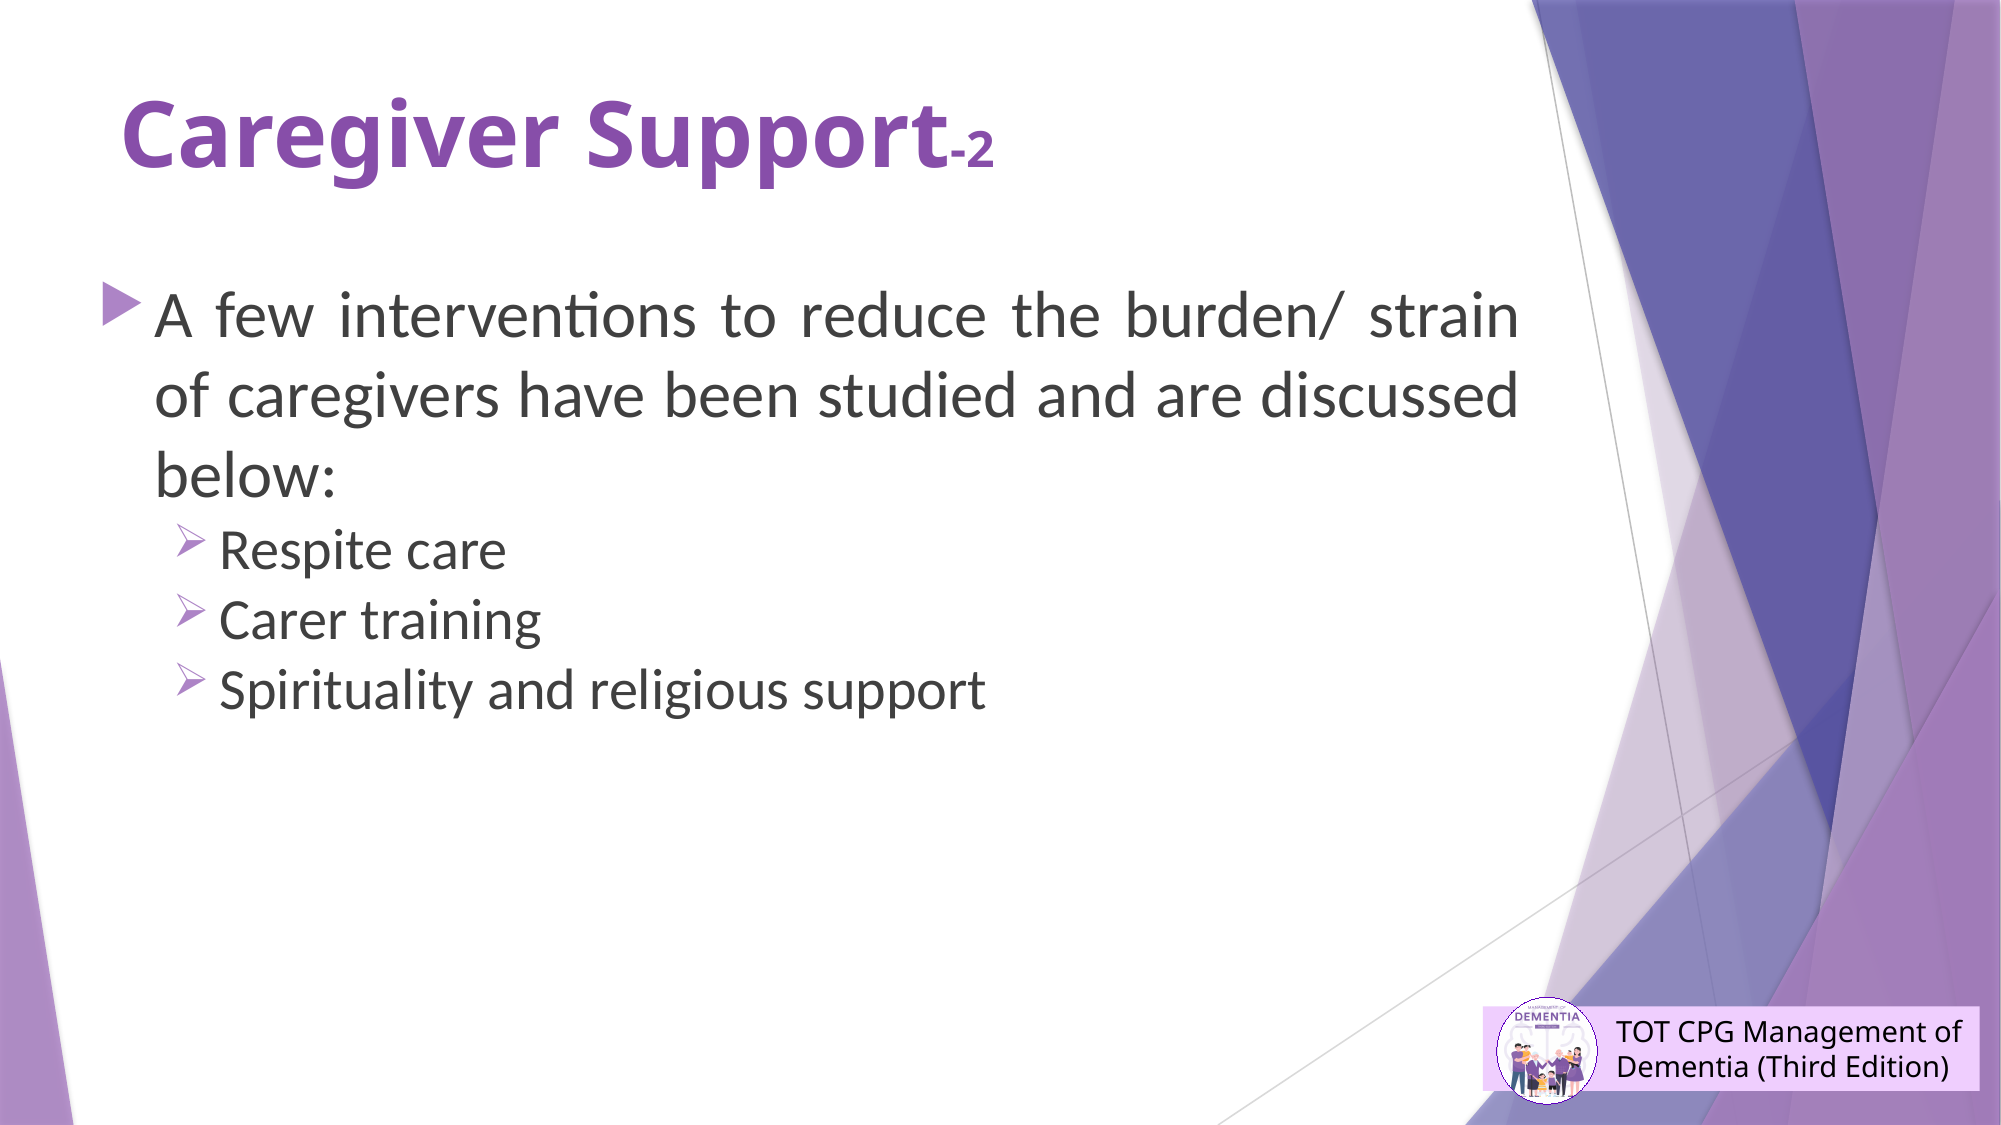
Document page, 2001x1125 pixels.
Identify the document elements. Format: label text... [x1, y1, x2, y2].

list A few interventions to reduce the burden/ strain of caregivers have been studied and are discussed below: Respite care Carer training Spirituality and religious support [82, 263, 1537, 943]
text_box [1482, 996, 1981, 1105]
title Caregiver Support-2 [104, 67, 1515, 263]
